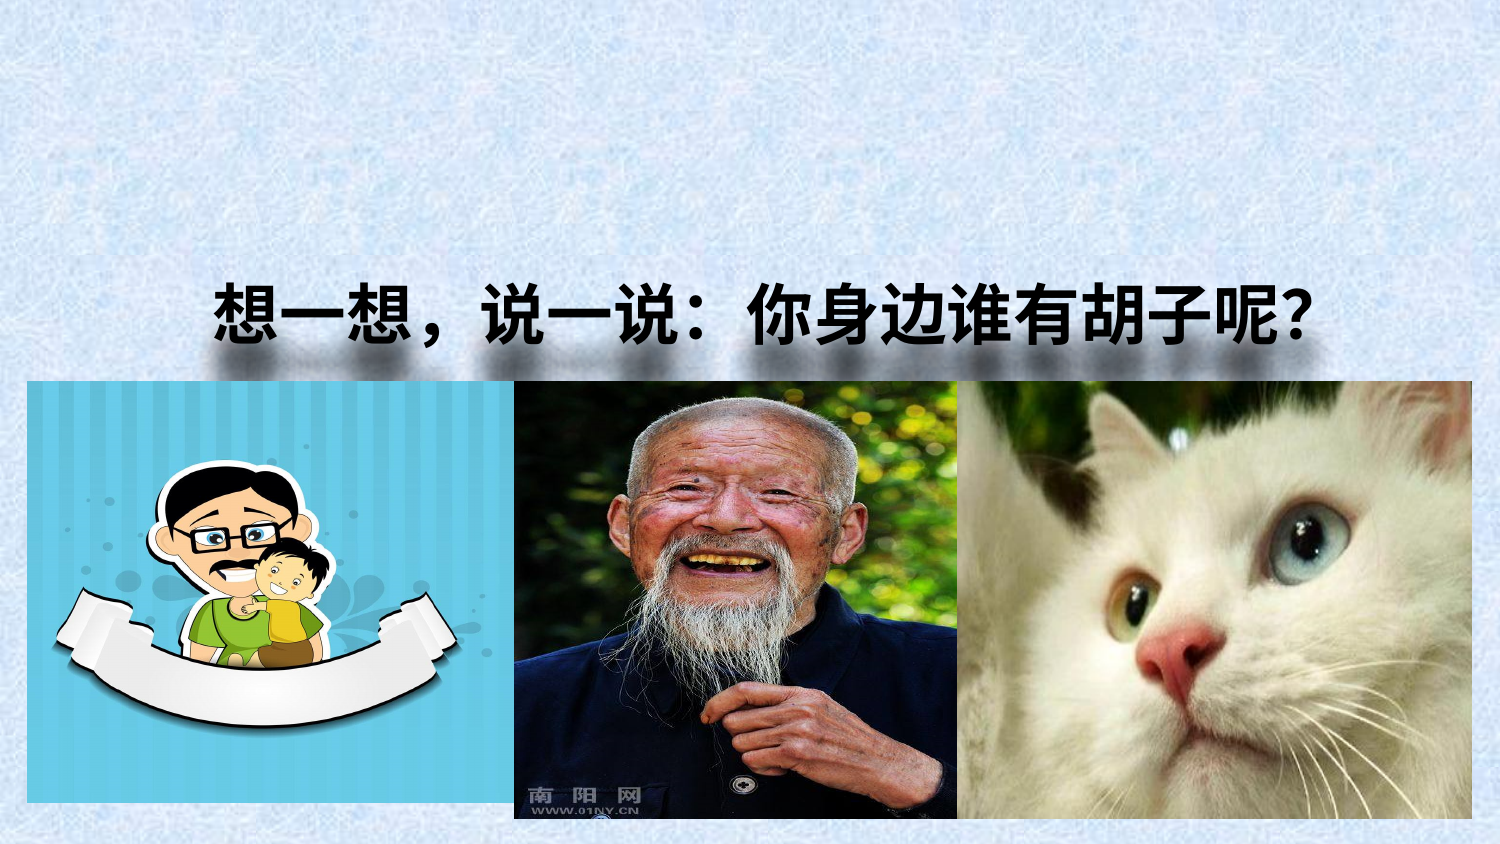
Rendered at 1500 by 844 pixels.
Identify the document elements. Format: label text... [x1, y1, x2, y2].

text_box 想一想，说一说：你身边谁有胡子呢？ [206, 249, 1383, 356]
picture [0, 0, 1500, 844]
